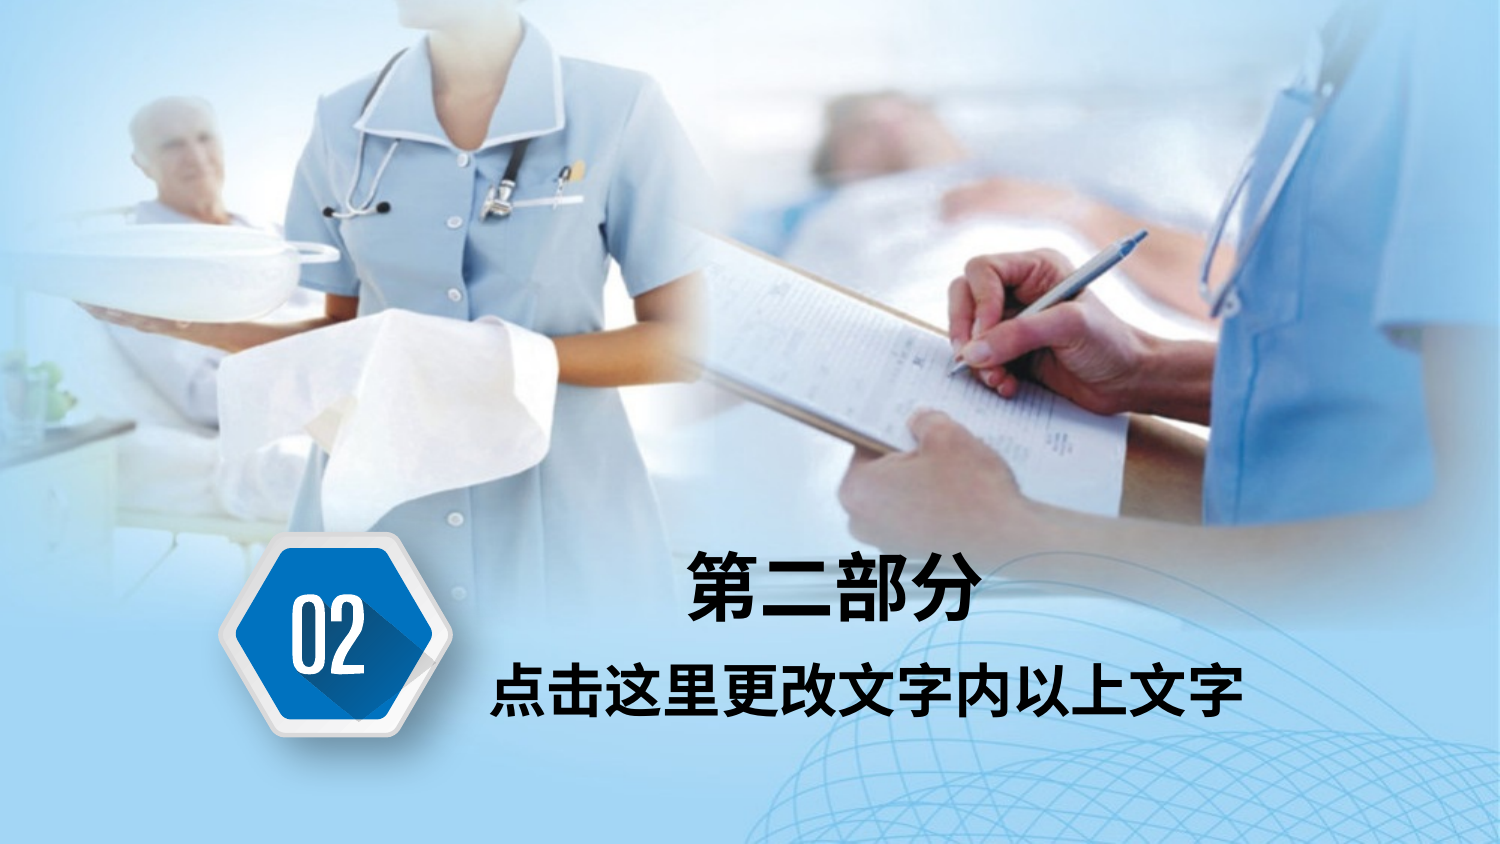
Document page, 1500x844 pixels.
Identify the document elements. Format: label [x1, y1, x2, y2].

text_box [219, 534, 452, 736]
picture [0, 0, 1500, 844]
